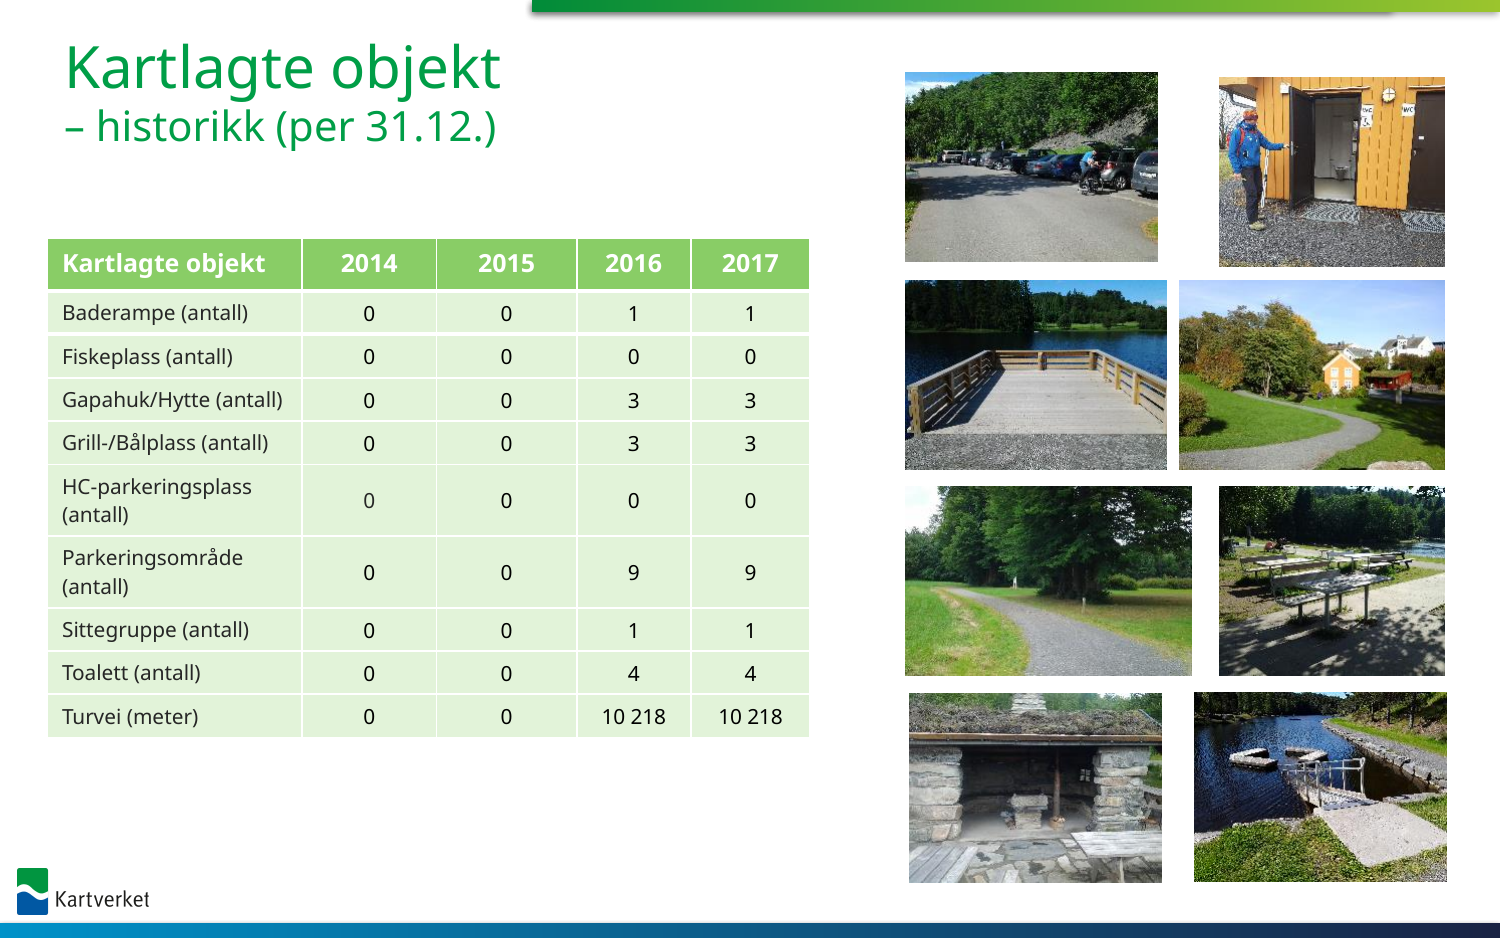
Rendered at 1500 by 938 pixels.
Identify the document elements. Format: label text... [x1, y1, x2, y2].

picture [905, 486, 1193, 676]
table_cell 10 218 [578, 695, 690, 737]
table_cell 0 [437, 695, 576, 737]
table_cell 0 [437, 609, 576, 650]
table_cell HC-parkeringsplass (antall) [48, 465, 301, 535]
table_cell 0 [437, 465, 576, 535]
picture [1219, 486, 1445, 676]
table_cell 9 [578, 537, 690, 607]
picture [1194, 692, 1448, 882]
table_cell 0 [437, 537, 576, 607]
table_cell 1 [578, 609, 690, 650]
table_cell 0 [437, 379, 576, 420]
table_cell Grill-/Bålplass (antall) [48, 422, 301, 464]
table_cell 1 [692, 609, 809, 650]
picture [905, 72, 1158, 262]
table_cell 0 [303, 465, 436, 535]
table_cell 9 [692, 537, 809, 607]
table_cell Toalett (antall) [48, 652, 301, 693]
table_cell 0 [303, 422, 436, 464]
table_cell 1 [692, 293, 809, 332]
table_cell 0 [303, 379, 436, 420]
table_cell Sittegruppe (antall) [48, 609, 301, 650]
table_cell Turvei (meter) [48, 695, 301, 737]
table_cell Baderampe (antall) [48, 293, 301, 332]
table_cell 4 [578, 652, 690, 693]
table_header 2016 [578, 239, 690, 289]
picture [905, 280, 1167, 470]
table_cell 0 [578, 336, 690, 377]
table_cell 0 [303, 336, 436, 377]
table_cell 0 [437, 422, 576, 464]
table_cell 0 [437, 652, 576, 693]
table_cell 1 [578, 293, 690, 332]
table_cell 0 [303, 652, 436, 693]
table_cell 0 [437, 336, 576, 377]
table_cell 0 [437, 293, 576, 332]
table_cell 3 [578, 379, 690, 420]
table_cell Gapahuk/Hytte (antall) [48, 379, 301, 420]
table_cell 0 [578, 465, 690, 535]
table_cell 3 [578, 422, 690, 464]
table_cell 4 [692, 652, 809, 693]
table_cell 3 [692, 422, 809, 464]
text_box Kartlagte objekt – historikk (per 31.12.) [49, 14, 1431, 158]
table_cell 0 [692, 336, 809, 377]
table_header Kartlagte objekt [48, 239, 301, 289]
table_cell Fiskeplass (antall) [48, 336, 301, 377]
table_cell 0 [692, 465, 809, 535]
table_cell 10 218 [692, 695, 809, 737]
table_cell 0 [303, 695, 436, 737]
table_cell 0 [303, 537, 436, 607]
picture [1219, 77, 1445, 267]
picture [1179, 280, 1445, 470]
table_cell 3 [692, 379, 809, 420]
table_cell 0 [303, 293, 436, 332]
table_cell Parkeringsområde (antall) [48, 537, 301, 607]
table_header 2015 [437, 239, 576, 289]
table_header 2014 [303, 239, 436, 289]
table_cell 0 [303, 609, 436, 650]
table_header 2017 [692, 239, 809, 289]
picture [909, 693, 1163, 884]
